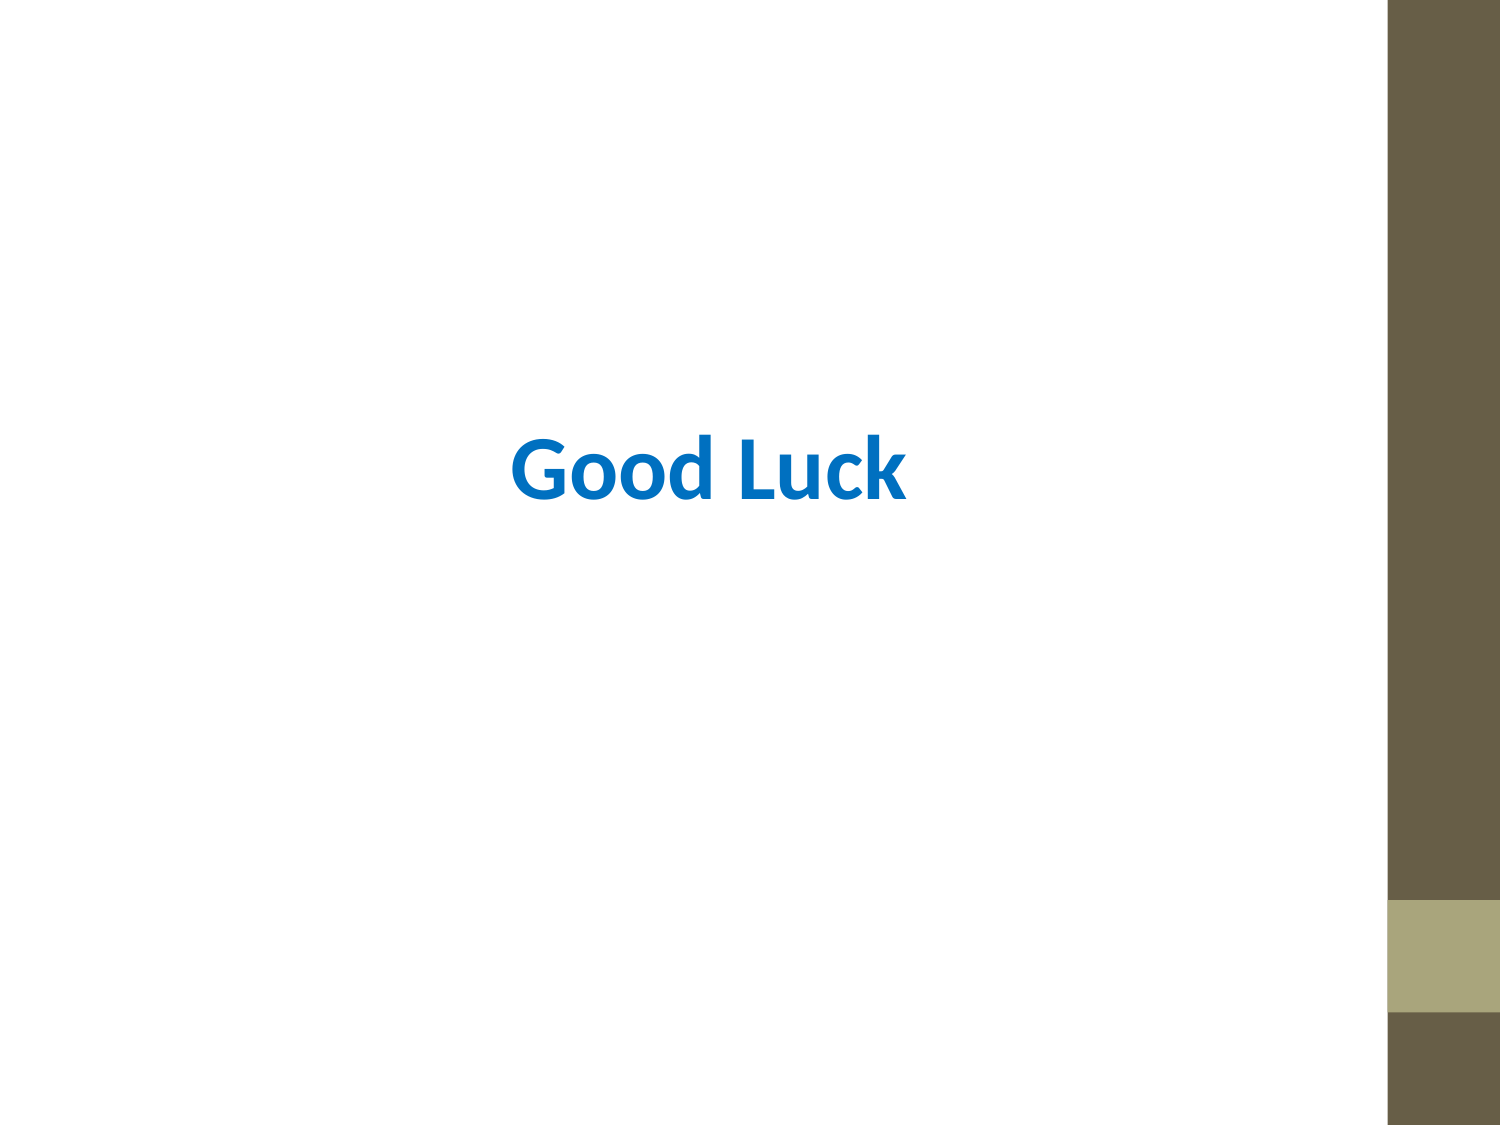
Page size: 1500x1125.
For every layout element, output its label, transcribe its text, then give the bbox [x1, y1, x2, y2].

list Good Luck [75, 262, 1325, 1050]
